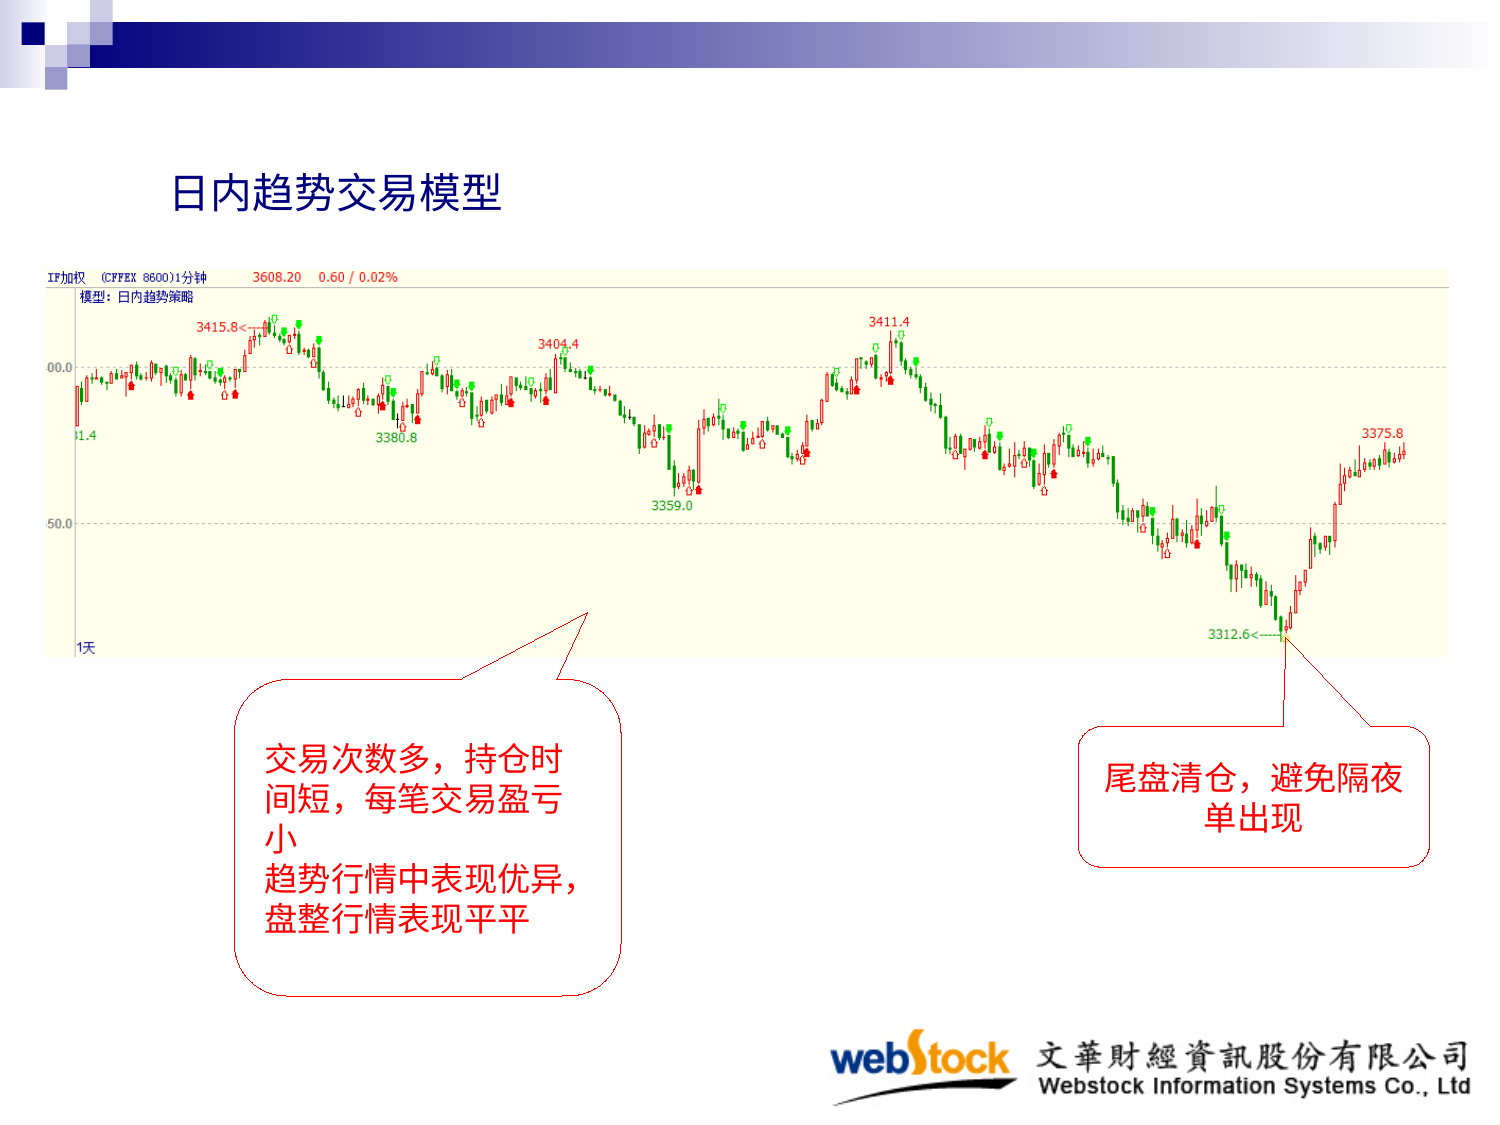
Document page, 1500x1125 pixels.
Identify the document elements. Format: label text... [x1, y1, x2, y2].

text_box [46, 269, 1449, 997]
text_box 日内趋势交易模型 [154, 159, 875, 225]
picture [817, 1006, 1500, 1125]
